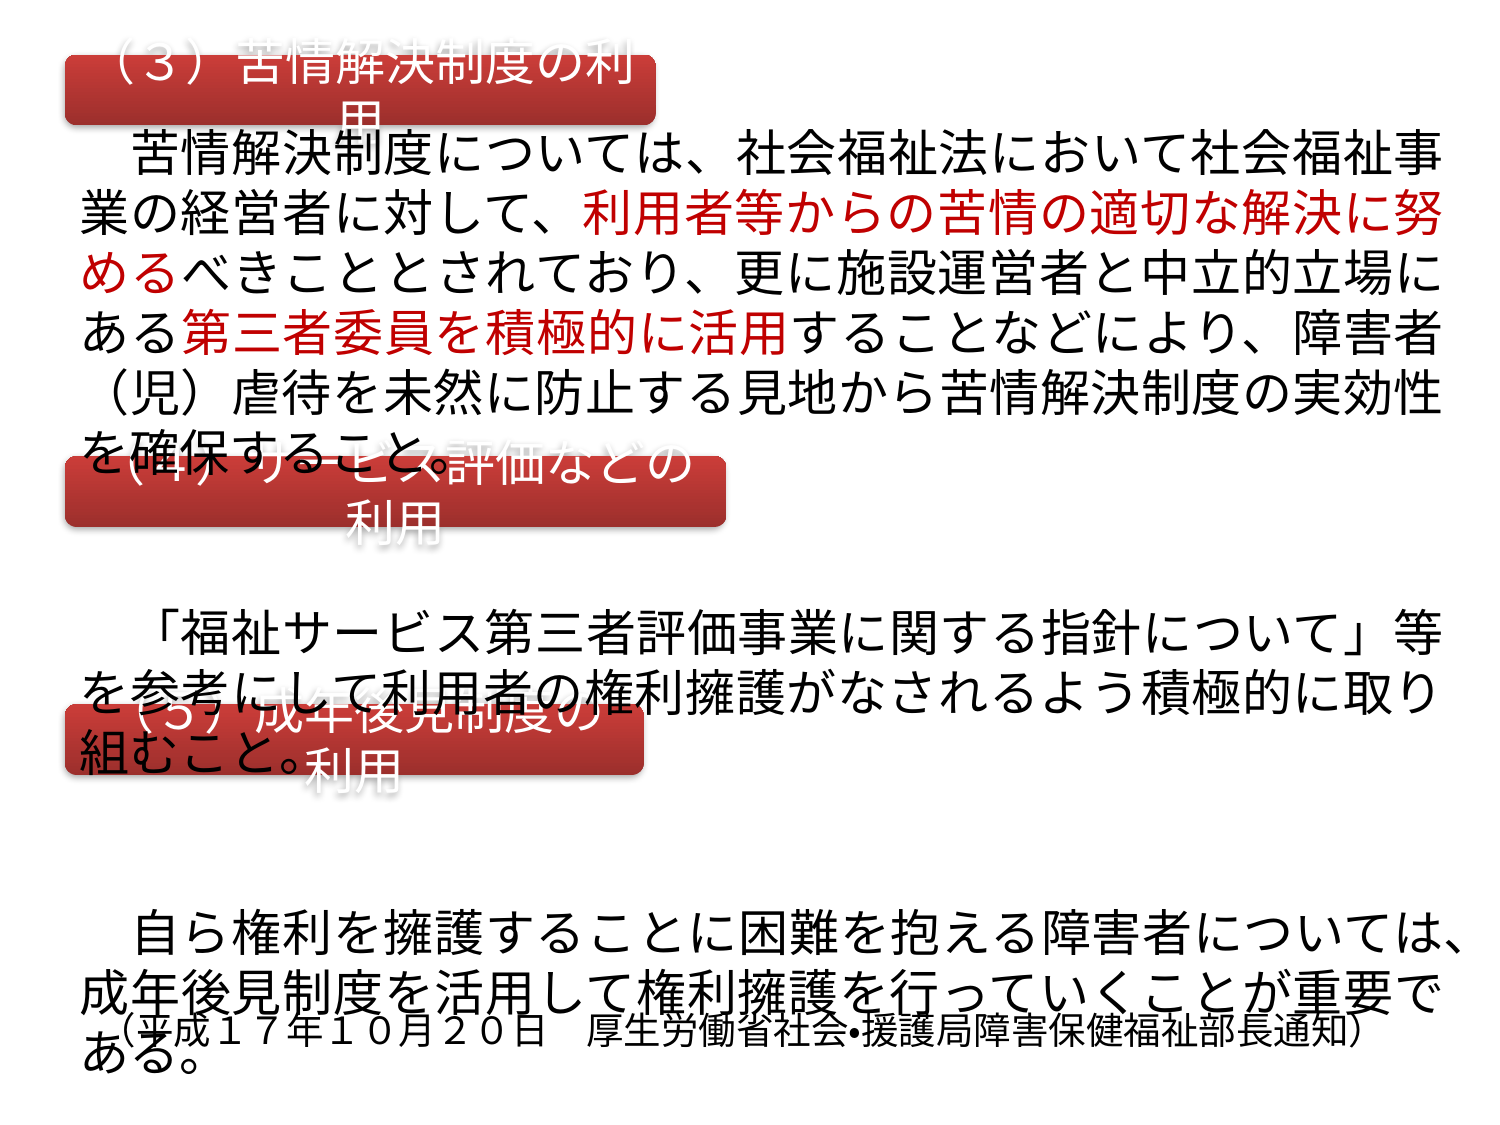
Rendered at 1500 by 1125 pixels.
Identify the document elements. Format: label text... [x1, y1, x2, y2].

text_box （平成１７年１０月２０日 厚生労働省社会・援護局障害保健福祉部長通知） [83, 999, 1402, 1060]
text_box 苦情解決制度については、社会福祉法において社会福祉事業の経営者に対して、利用者等からの苦情の適切な解決に努めるべきこととされており、更に施設運営者と中立的立場にある第三者委員を積極的に活用することなどにより、障害者（児）虐待を未然に防止する見地から苦情解決制度の実効性を確保すること。 「福祉サービス第三者評価事業に関する指針について」等を参考にして利用者の権利擁護がなされるよう積極的に取り組むこと。 自ら権利を擁護することに困難を抱える障害者については、成年後見制度を活用して権利擁護を行っていくことが重要である。 [64, 54, 1459, 1125]
